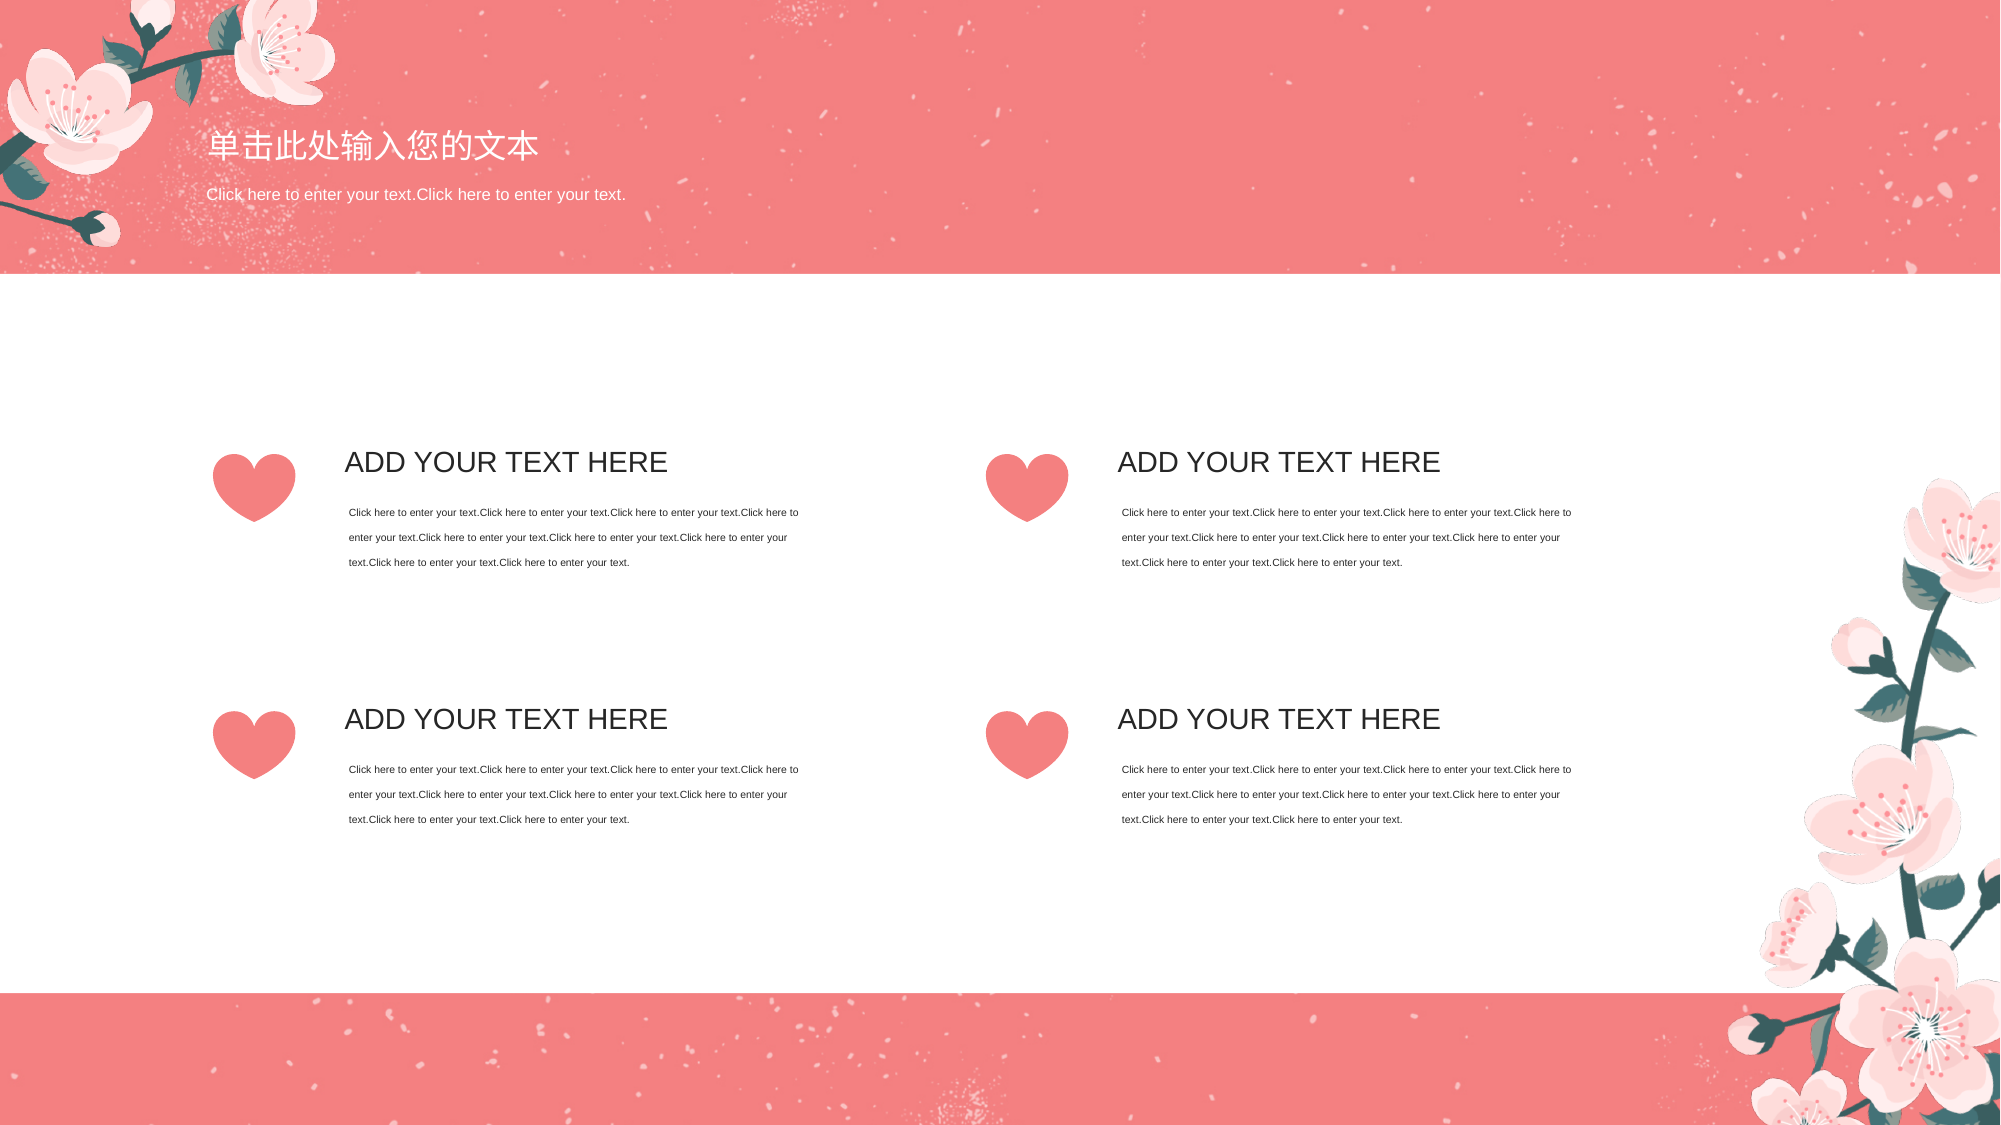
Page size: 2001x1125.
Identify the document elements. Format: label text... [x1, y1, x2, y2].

text_box [212, 454, 296, 522]
text_box Click here to enter your text.Click here to enter your text.Click here to enter your text.Click here to enter your text.Click here to enter your text.Click here to enter your text.Click here to enter your text.Click here to enter your text.Click here to enter your text. [1107, 743, 1545, 833]
text_box [985, 454, 1069, 522]
text_box Click here to enter your text.Click here to enter your text.Click here to enter your text.Click here to enter your text.Click here to enter your text.Click here to enter your text.Click here to enter your text.Click here to enter your text.Click here to enter your text. [1107, 485, 1604, 576]
text_box ADD YOUR TEXT HERE [1102, 692, 1457, 743]
text_box [0, 273, 2000, 994]
text_box ADD YOUR TEXT HERE [329, 692, 684, 743]
text_box [985, 711, 1069, 780]
text_box Click here to enter your text.Click here to enter your text.Click here to enter your text.Click here to enter your text.Click here to enter your text.Click here to enter your text.Click here to enter your text.Click here to enter your text.Click here to enter your text. [334, 485, 831, 576]
text_box ADD YOUR TEXT HERE [329, 435, 684, 486]
text_box ADD YOUR TEXT HERE [1102, 435, 1457, 486]
text_box 单击此处输入您的文本 [335, 117, 556, 173]
text_box Click here to enter your text.Click here to enter your text.Click here to enter your text.Click here to enter your text.Click here to enter your text.Click here to enter your text.Click here to enter your text.Click here to enter your text.Click here to enter your text. [334, 743, 831, 833]
text_box [212, 711, 296, 780]
picture [0, 0, 2001, 1125]
text_box Click here to enter your text.Click here to enter your text. [335, 166, 642, 211]
